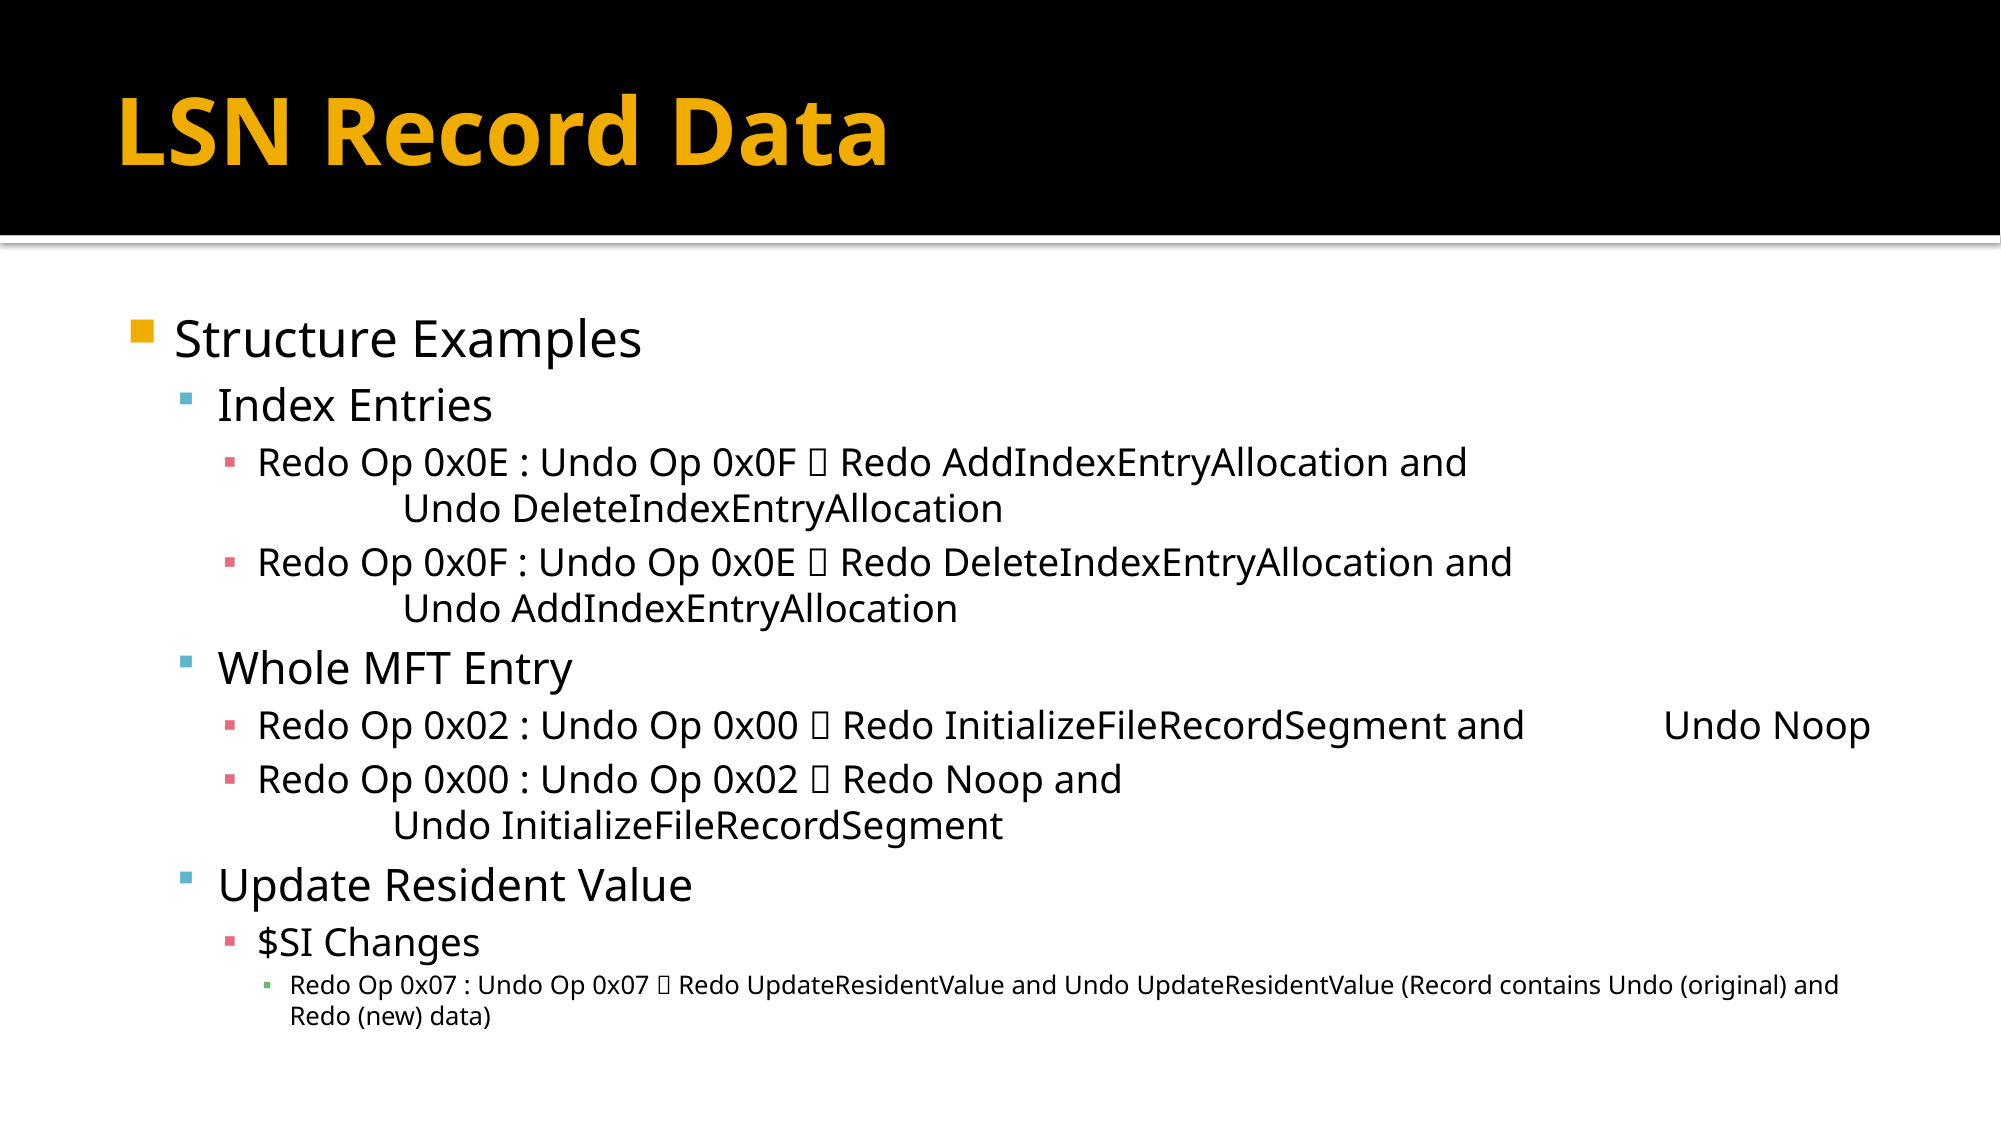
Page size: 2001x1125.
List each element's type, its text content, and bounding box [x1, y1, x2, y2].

list Structure Examples Index Entries Redo Op 0x0E : Undo Op 0x0F  Redo AddIndexEntryAllocation and Undo DeleteIndexEntryAllocation Redo Op 0x0F : Undo Op 0x0E  Redo DeleteIndexEntryAllocation and Undo AddIndexEntryAllocation Whole MFT Entry Redo Op 0x02 : Undo Op 0x00  Redo InitializeFileRecordSegment and Undo Noop Redo Op 0x00 : Undo Op 0x02  Redo Noop and Undo InitializeFileRecordSegment Update Resident Value $SI Changes Redo Op 0x07 : Undo Op 0x07  Redo UpdateResidentValue and Undo UpdateResidentValue (Record contains Undo (original) and Redo (new) data) [99, 291, 1900, 1050]
title LSN Record Data [99, 25, 1900, 231]
